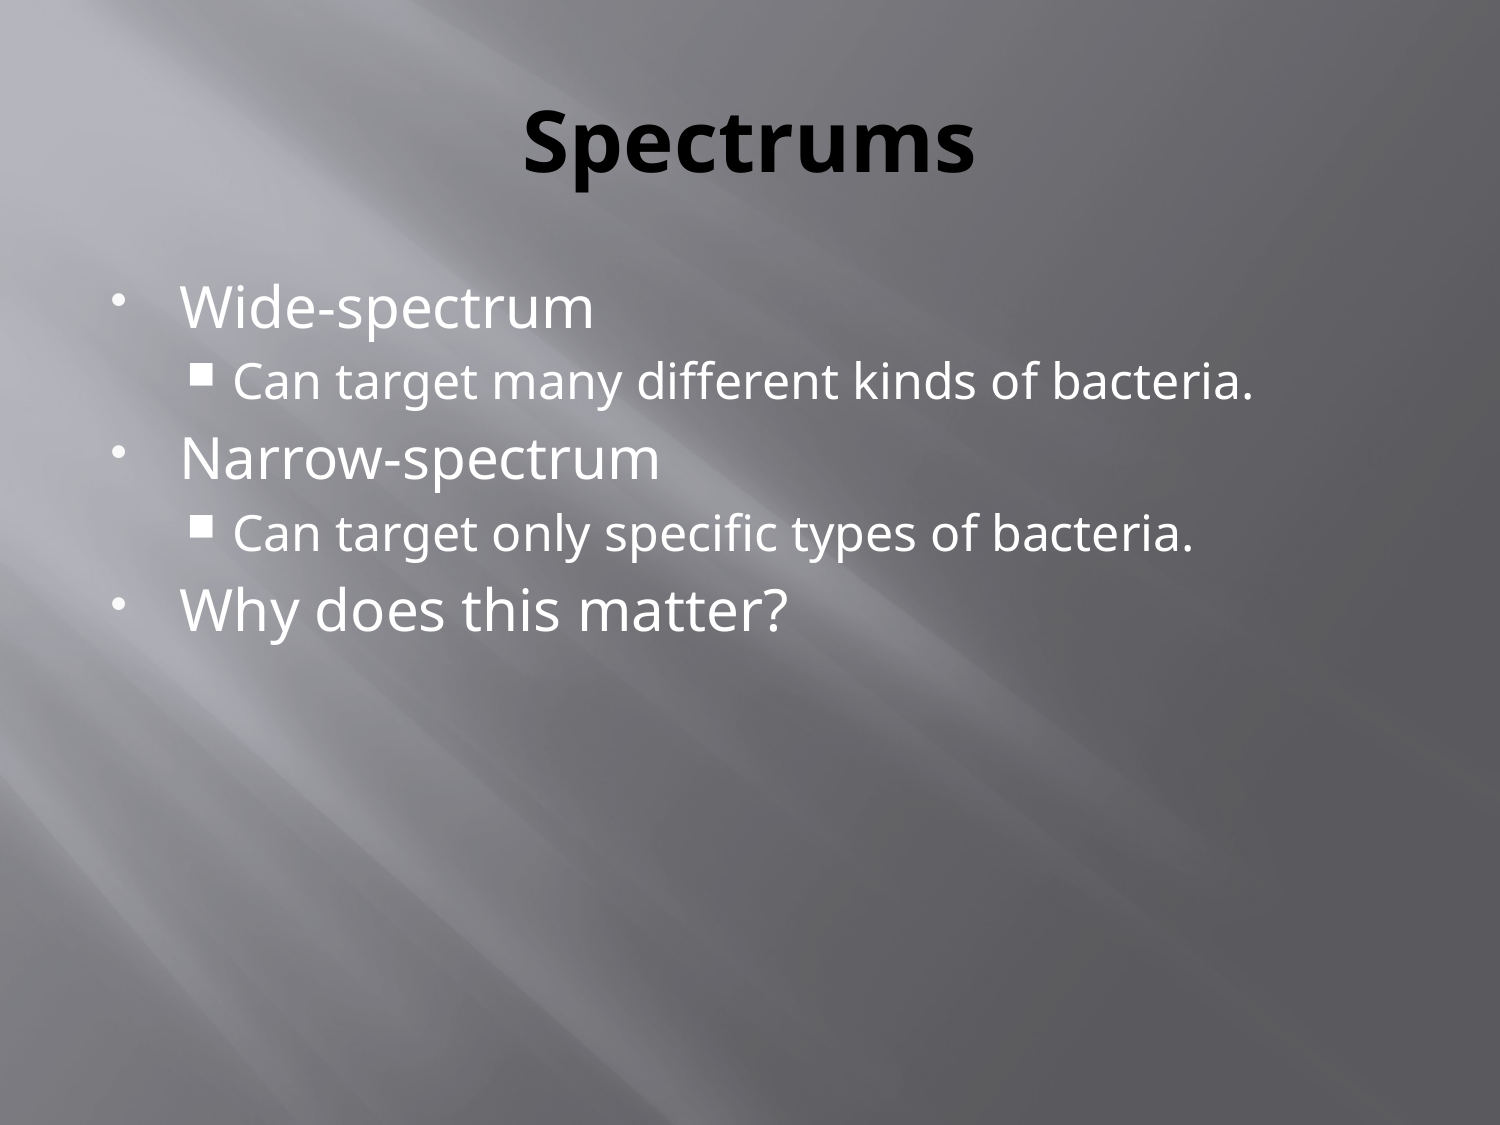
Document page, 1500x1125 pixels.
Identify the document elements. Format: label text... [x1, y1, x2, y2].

list Wide-spectrum Can target many different kinds of bacteria. Narrow-spectrum Can target only specific types of bacteria. Why does this matter? [75, 262, 1425, 1035]
title Spectrums [75, 45, 1425, 233]
